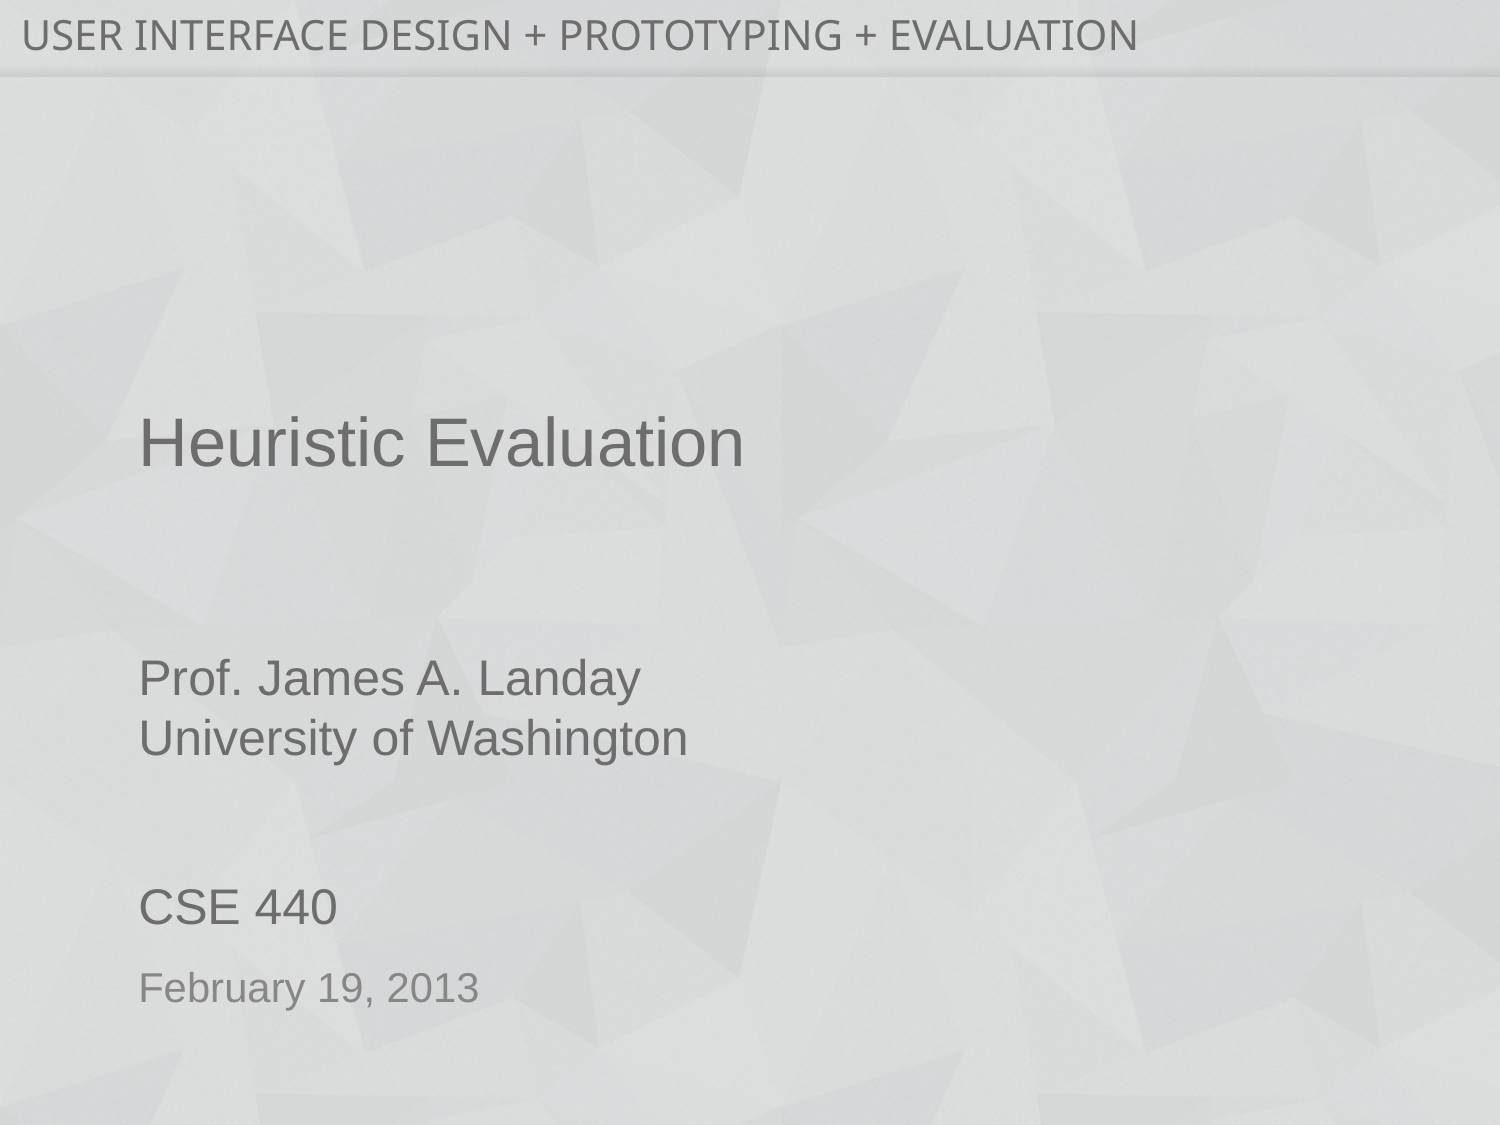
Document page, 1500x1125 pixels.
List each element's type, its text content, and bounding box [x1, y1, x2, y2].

title Heuristic Evaluation [123, 344, 1449, 533]
picture [0, 0, 1500, 1125]
